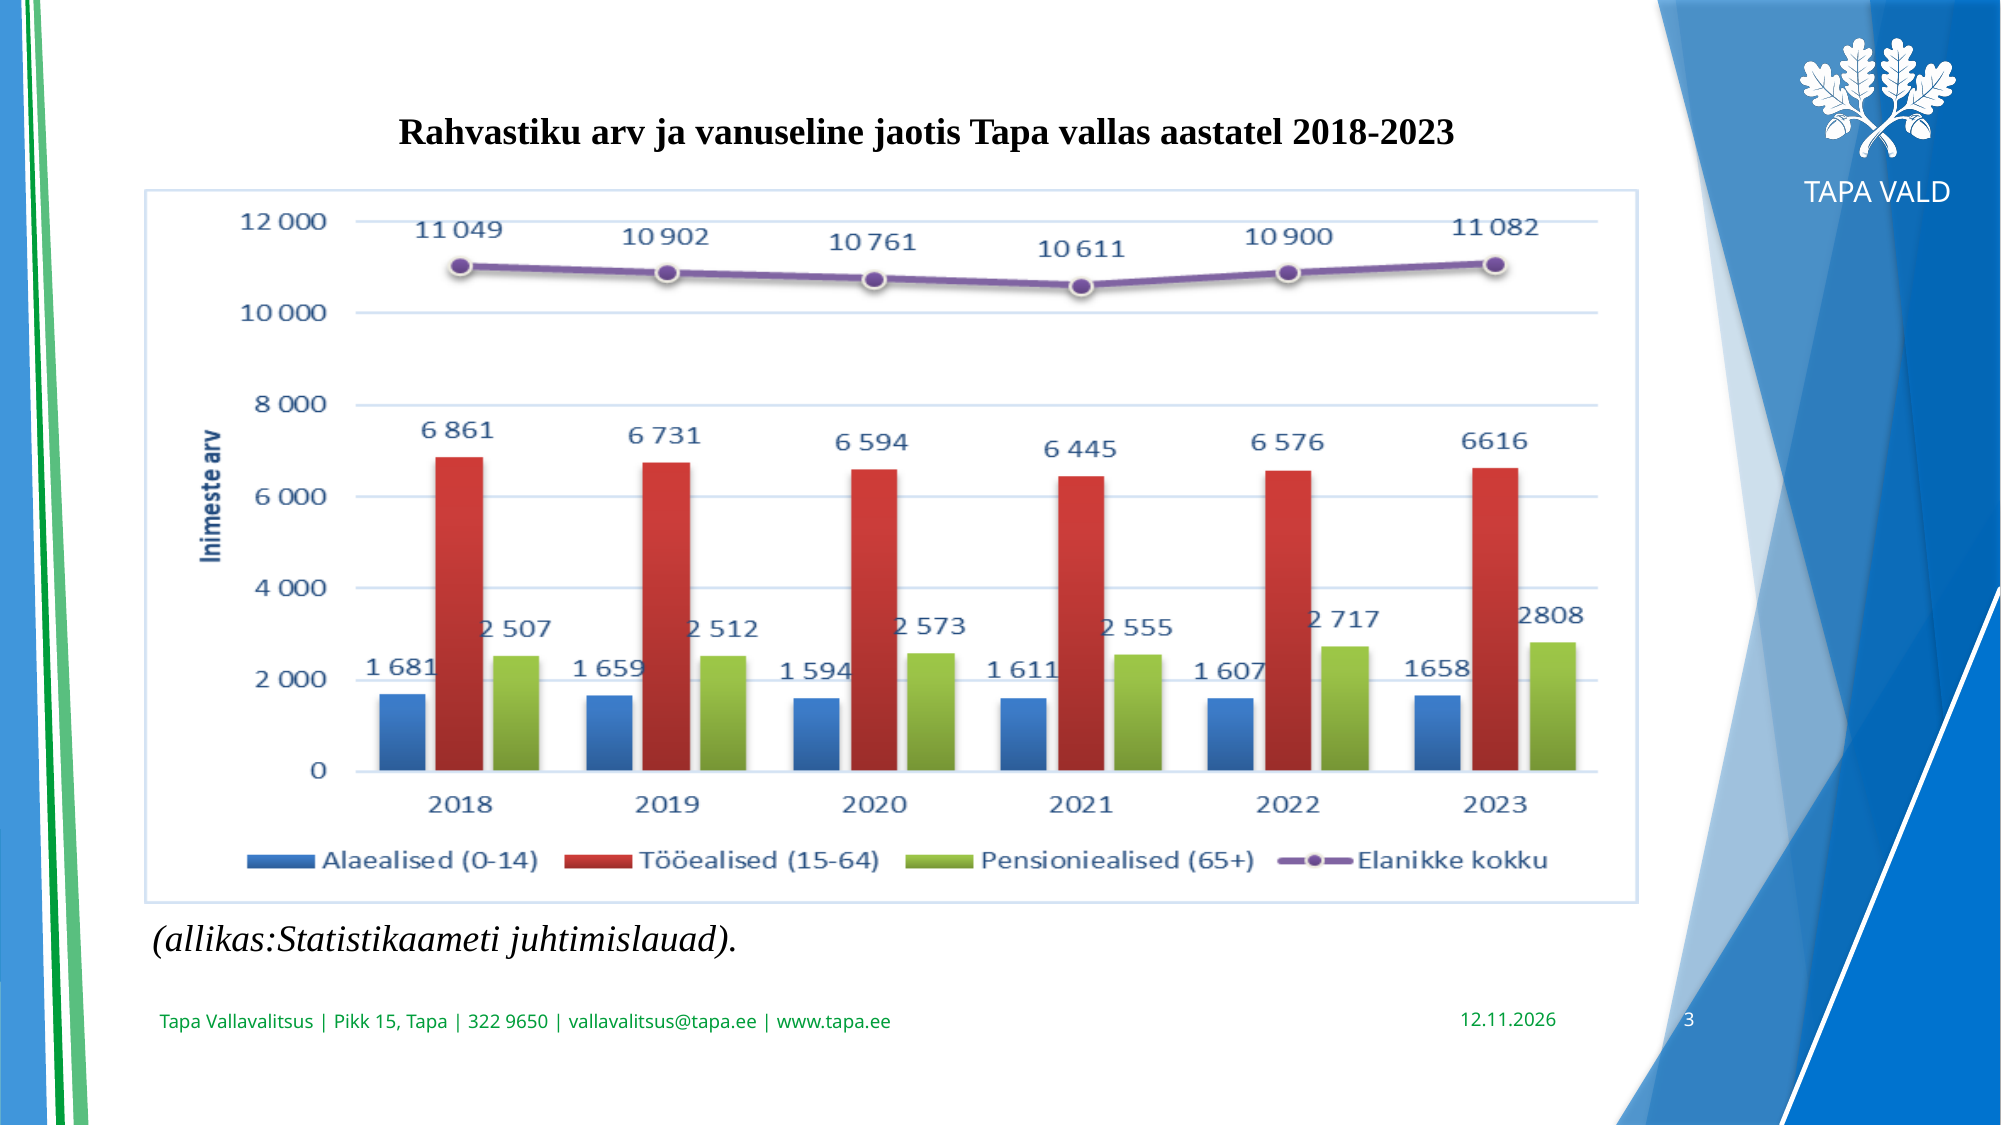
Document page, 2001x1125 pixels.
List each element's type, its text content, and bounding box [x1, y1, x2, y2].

footer Tapa Vallavalitsus | Pikk 15, Tapa | 322 9650 | vallavalitsus@tapa.ee | www.tapa.ee [144, 992, 1396, 1053]
picture [144, 188, 1640, 904]
picture [1800, 38, 1956, 158]
slide_number 3 [1597, 990, 1710, 1051]
title Rahvastiku arv ja vanuseline jaotis Tapa vallas aastatel 2018-2023 [144, 99, 1710, 203]
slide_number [1421, 990, 1572, 1051]
text_box (allikas:Statistikaameti juhtimislauad). [137, 906, 1646, 967]
